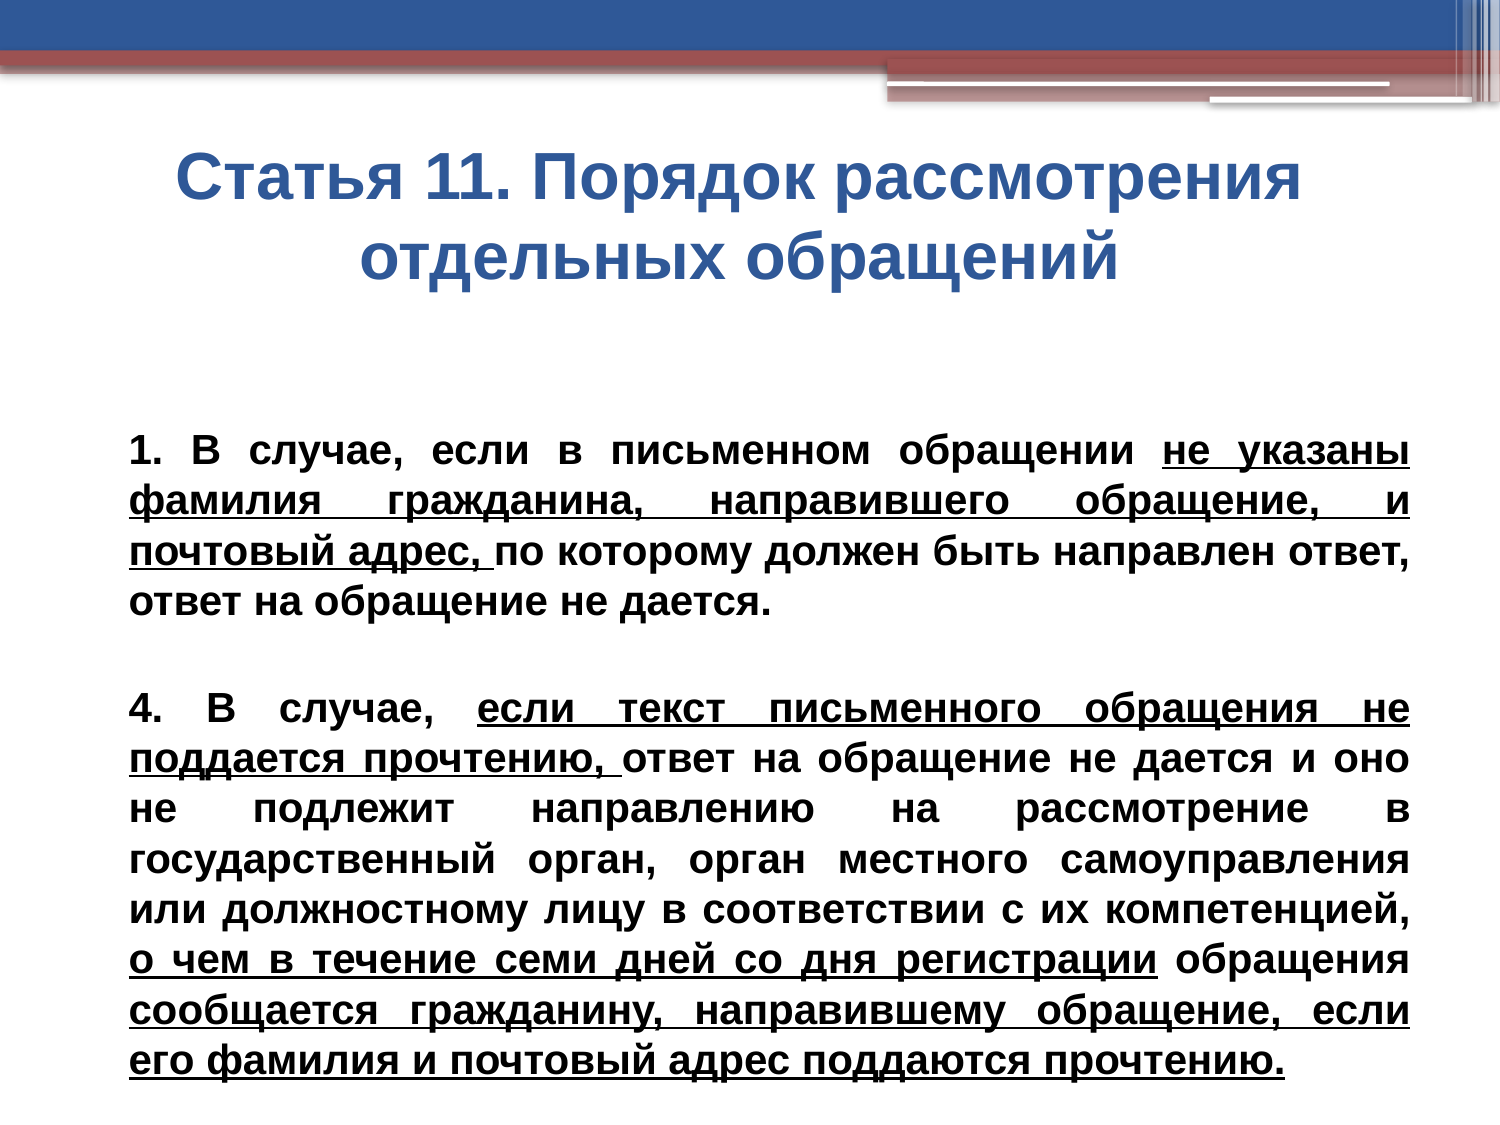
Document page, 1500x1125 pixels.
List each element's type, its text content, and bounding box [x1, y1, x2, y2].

list 1. В случае, если в письменном обращении не указаны фамилия гражданина, направившего обращение, и почтовый адрес, по которому должен быть направлен ответ, ответ на обращение не дается. 4. В случае, если текст письменного обращения не поддается прочтению, ответ на обращение не дается и оно не подлежит направлению на рассмотрение в государственный орган, орган местного самоуправления или должностному лицу в соответствии с их компетенцией, о чем в течение семи дней со дня регистрации обращения сообщается гражданину, направившему обращение, если его фамилия и почтовый адрес поддаются прочтению. [53, 361, 1425, 1106]
title Статья 11. Порядок рассмотрения отдельных обращений [64, 125, 1415, 301]
